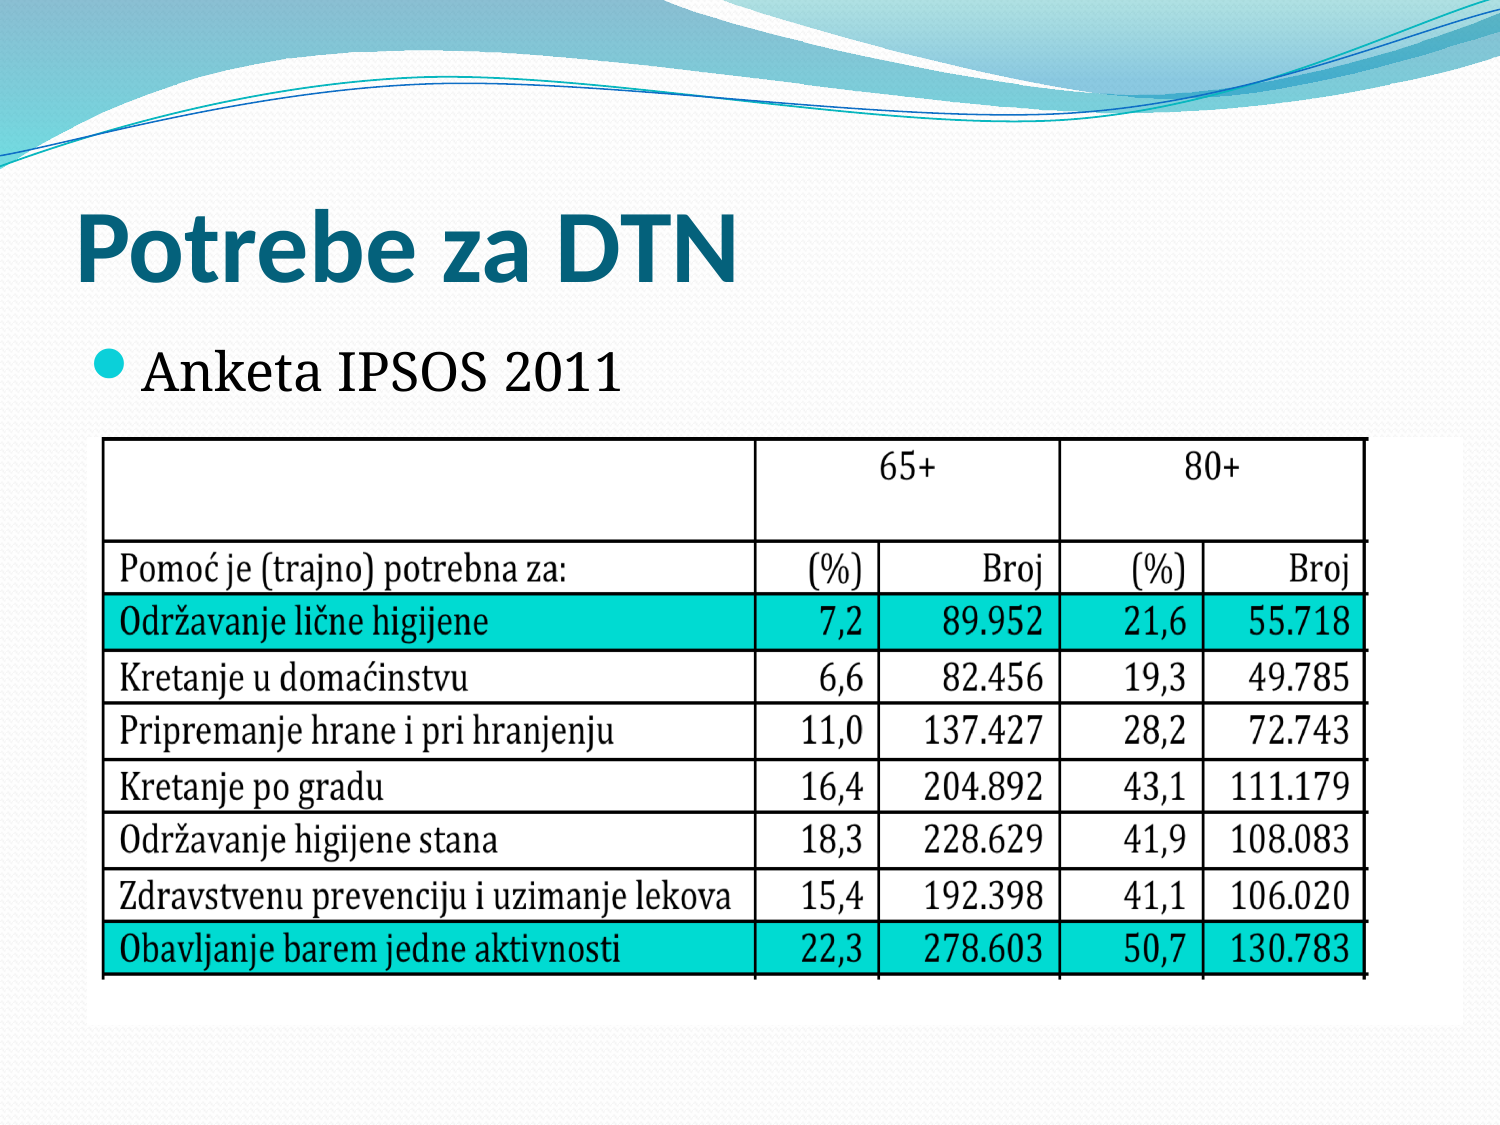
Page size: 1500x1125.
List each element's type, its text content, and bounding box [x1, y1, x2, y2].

title Javni rashodi za DTN za stare (%BDP) u 2011 [80, 438, 1425, 1038]
list Anketa IPSOS 2011 [75, 329, 1425, 1050]
title Potrebe za DTN [75, 115, 1425, 303]
picture [87, 437, 1463, 1026]
